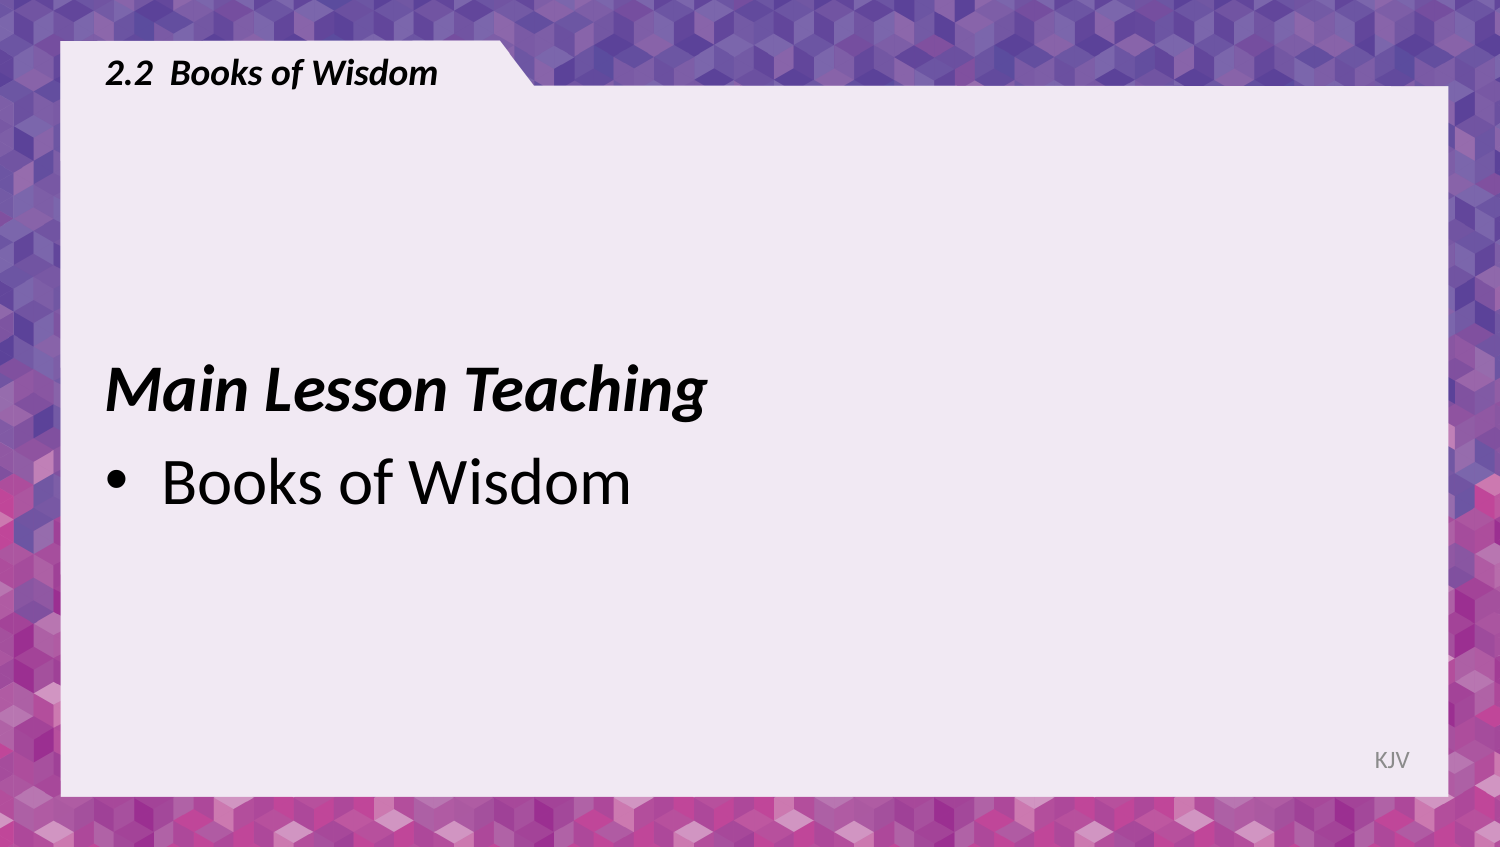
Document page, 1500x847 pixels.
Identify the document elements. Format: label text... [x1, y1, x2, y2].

title 2.2 Books of Wisdom [89, 33, 1420, 108]
picture [0, 0, 1500, 847]
list Main Lesson Teaching Books of Wisdom [89, 141, 1403, 722]
footer KJV [950, 736, 1425, 782]
